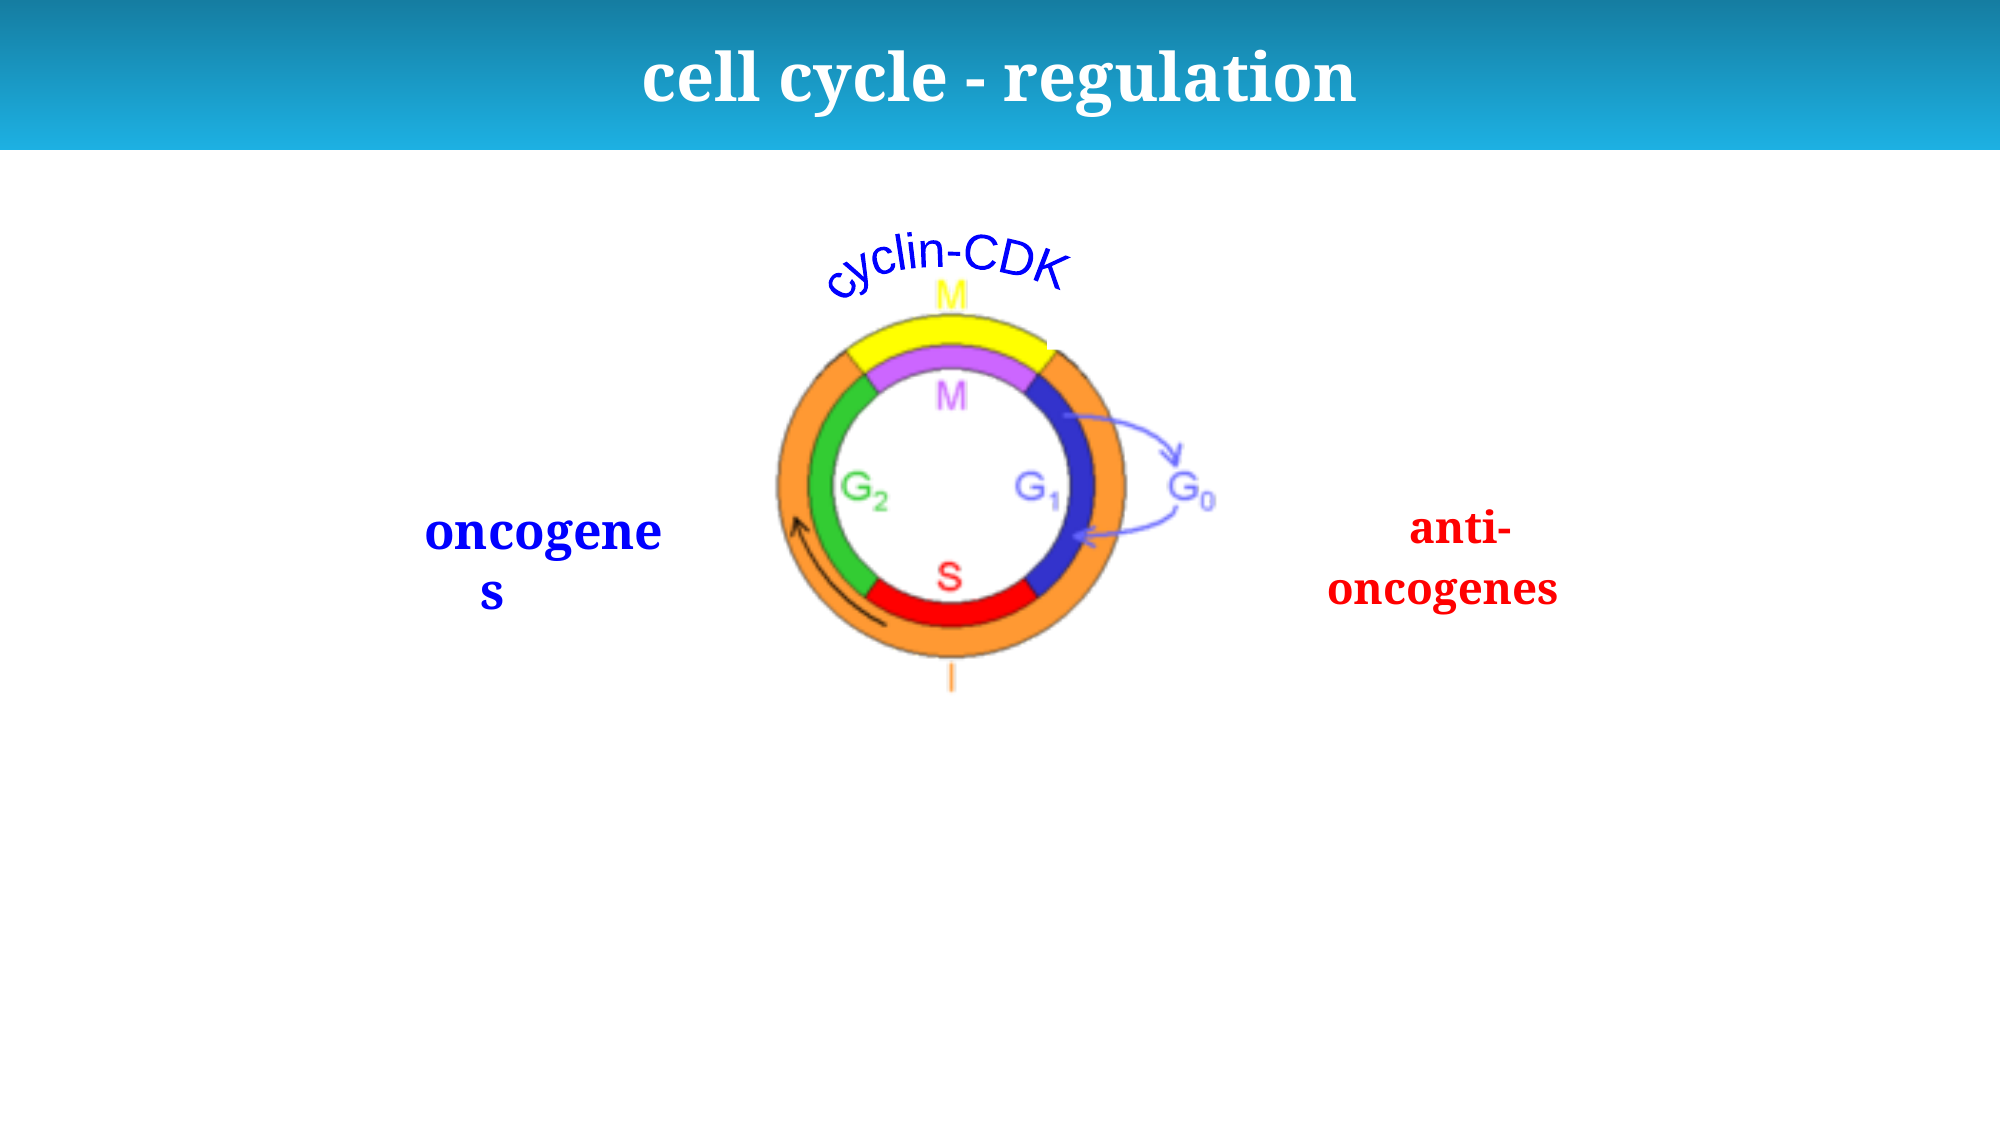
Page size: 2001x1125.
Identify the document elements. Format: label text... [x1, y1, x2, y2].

text_box anti- oncogenes [1307, 491, 1579, 657]
text_box oncogenes [409, 491, 680, 634]
text_box [1047, 255, 1225, 267]
text_box cell cycle - regulation [0, 0, 2000, 150]
picture [768, 267, 1225, 704]
